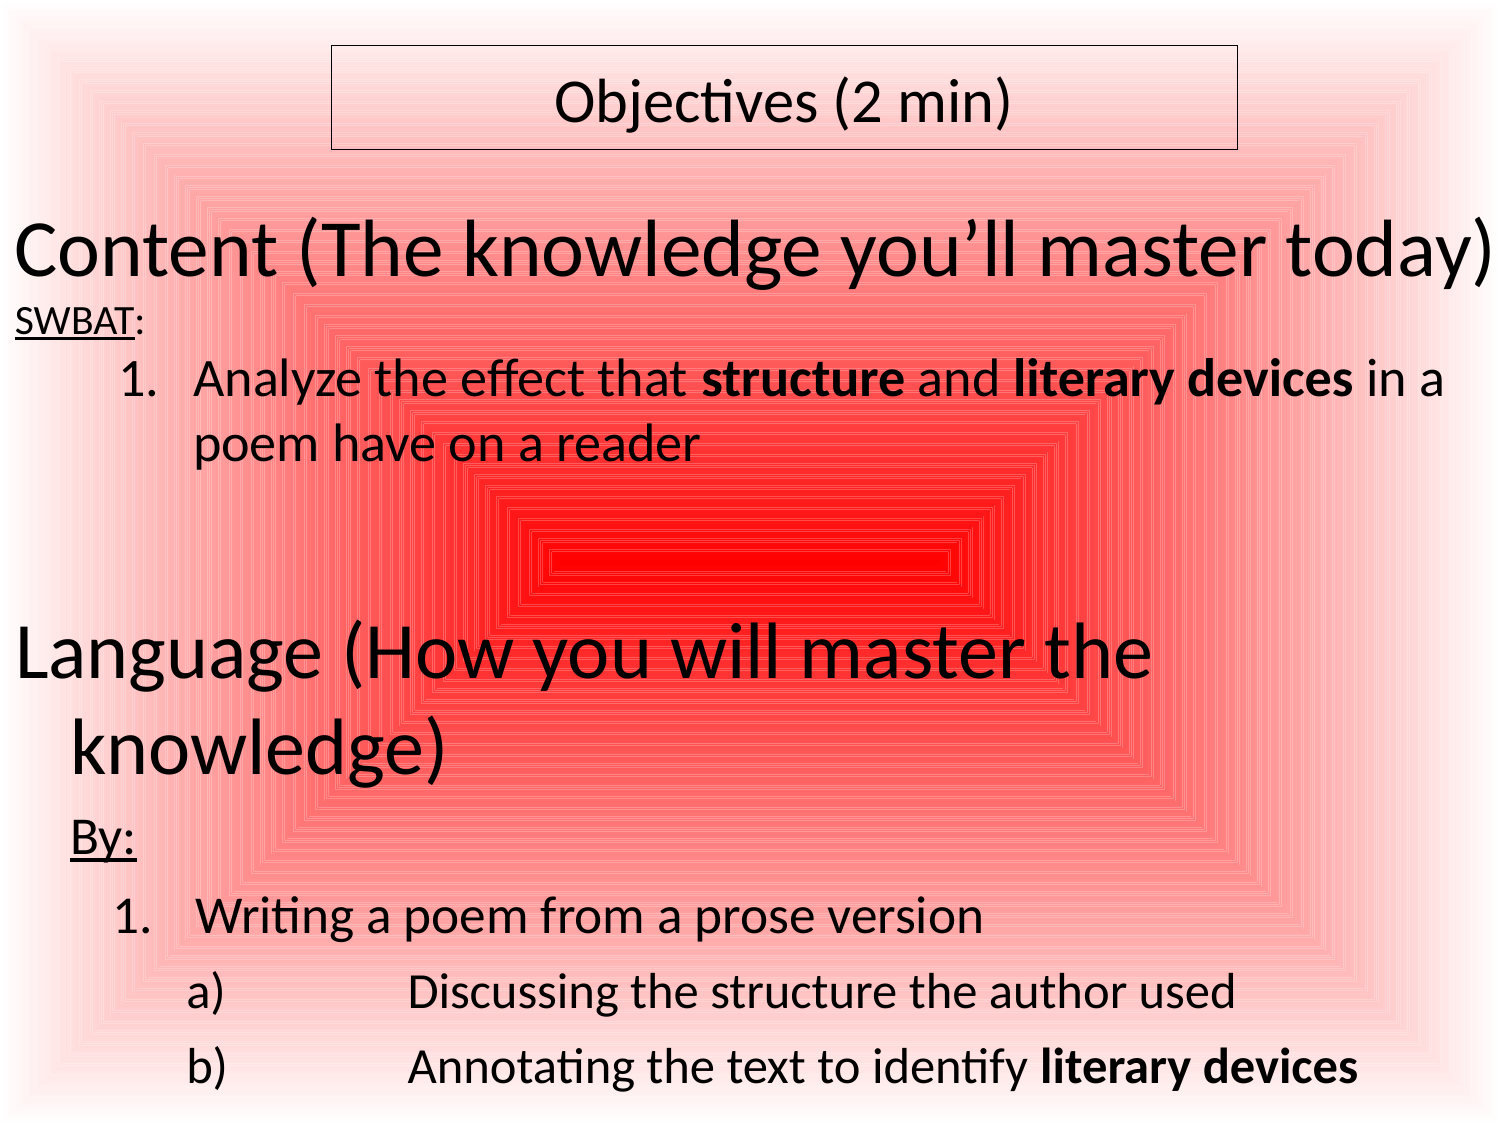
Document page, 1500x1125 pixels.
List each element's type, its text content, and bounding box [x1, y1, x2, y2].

title Objectives (2 min) [331, 45, 1238, 150]
list Language (How you will master the knowledge) By: Writing a poem from a prose version Discussing the structure the author used Annotating the text to identify literary devices [0, 605, 1500, 1125]
text_box Content (The knowledge you’ll master today) SWBAT: Analyze the effect that structure and literary devices in a poem have on a reader [0, 187, 1500, 605]
